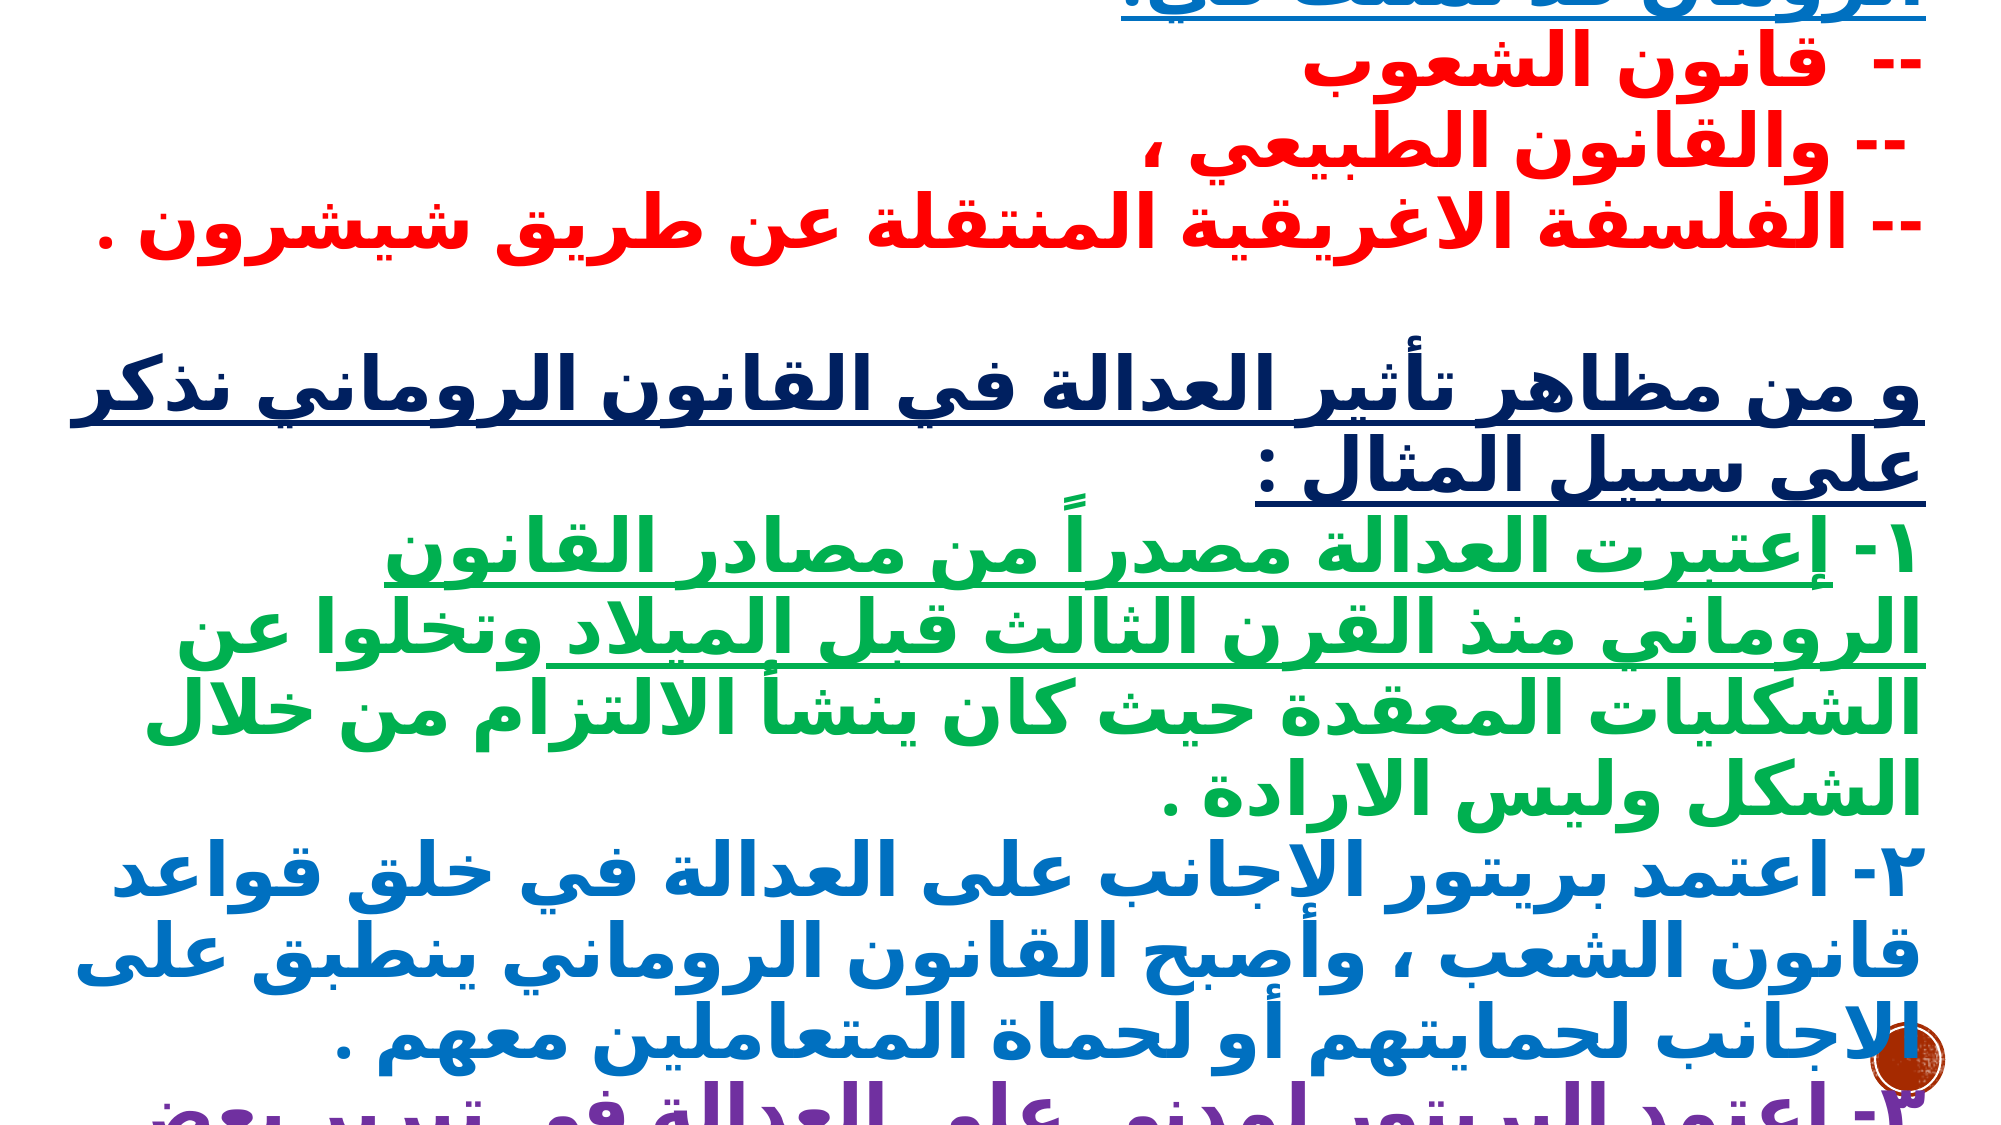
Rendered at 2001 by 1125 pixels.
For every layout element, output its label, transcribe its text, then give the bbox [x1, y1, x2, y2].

title وبناءً عليه يمكن أن نقرر أن مصادر العدالة عند الرومان قد تمثلت في: -- قانون الشعوب -- والقانون الطبيعي ، -- الفلسفة الاغريقية المنتقلة عن طريق شيشرون . و من مظاهر تأثير العدالة في القانون الروماني نذكر على سبيل المثال : ١- إعتبرت العدالة مصدراً من مصادر القانون الروماني منذ القرن الثالث قبل الميلاد وتخلوا عن الشكليات المعقدة حيث كان ينشأ الالتزام من خلال الشكل وليس الارادة . ٢- اعتمد بريتور الاجانب على العدالة في خلق قواعد قانون الشعب ، وأصبح القانون الروماني ينطبق على الاجانب لحمايتهم أو لحماة المتعاملين معهم . ٣- اعتمد البريتور لمدني على العدالة في تبرير بعض النظم والقواعد القانونية. [41, 36, 1941, 1060]
